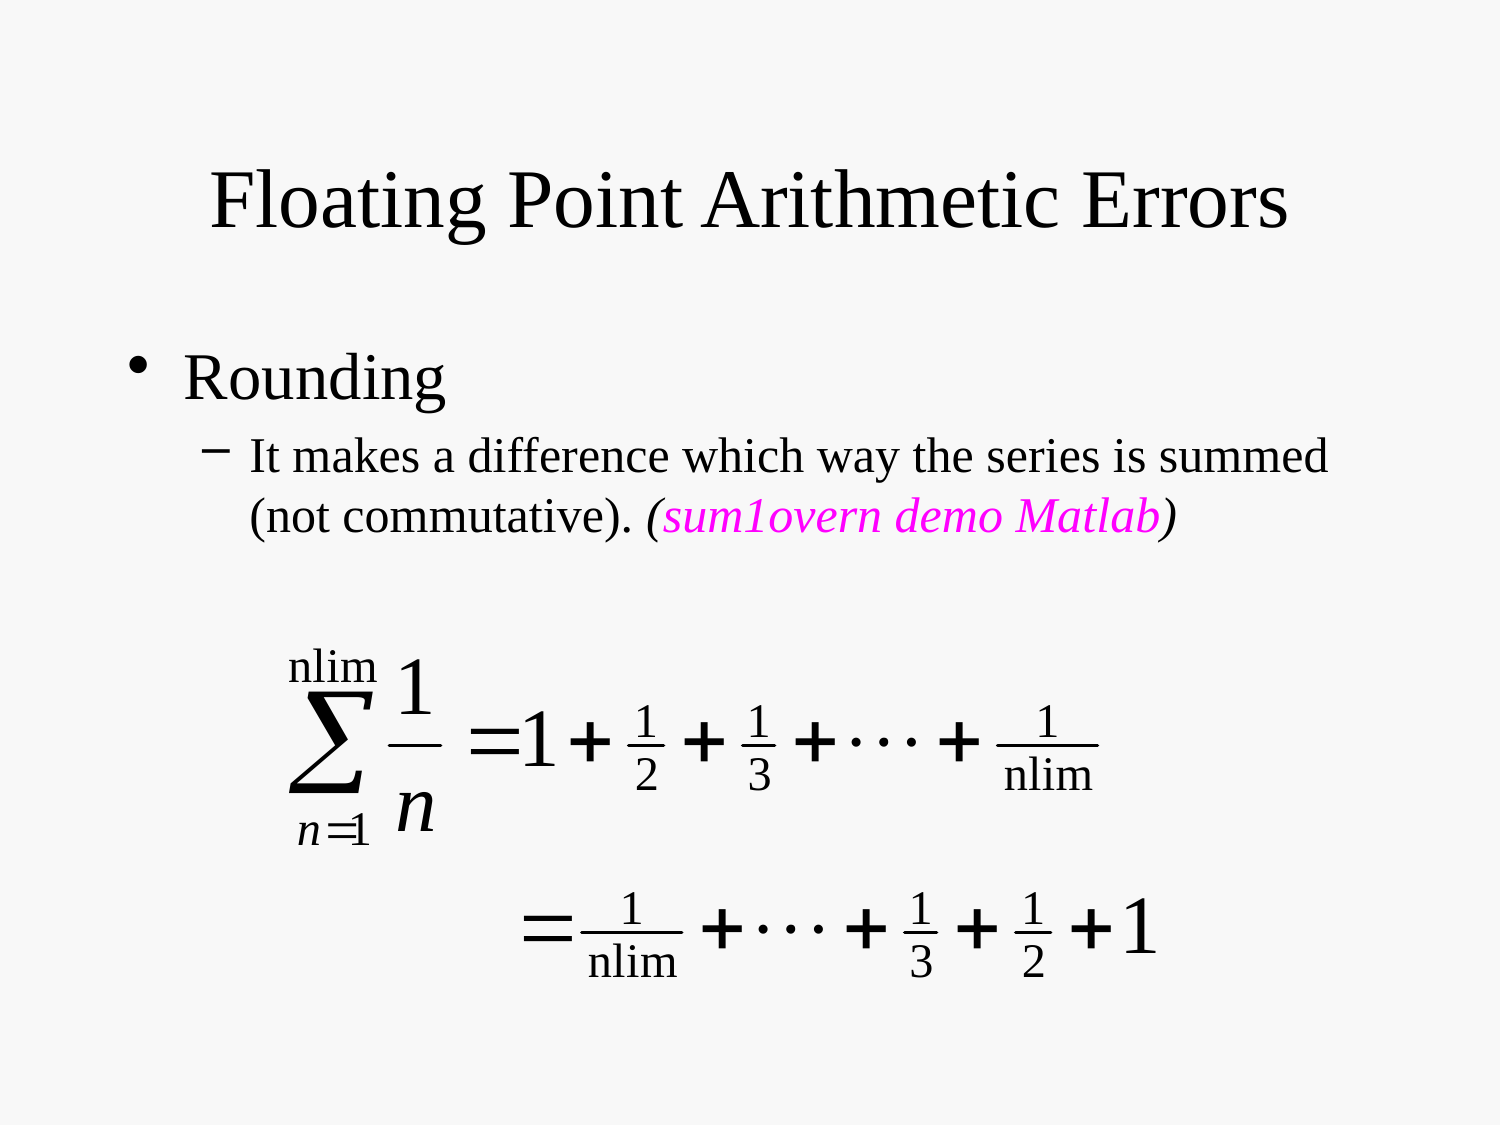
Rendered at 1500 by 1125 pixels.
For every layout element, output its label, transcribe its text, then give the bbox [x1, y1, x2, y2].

list Rounding It makes a difference which way the series is summed (not commutative). (sum1overn demo Matlab) [112, 324, 1388, 663]
title Floating Point Arithmetic Errors [112, 99, 1388, 288]
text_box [274, 624, 1167, 999]
